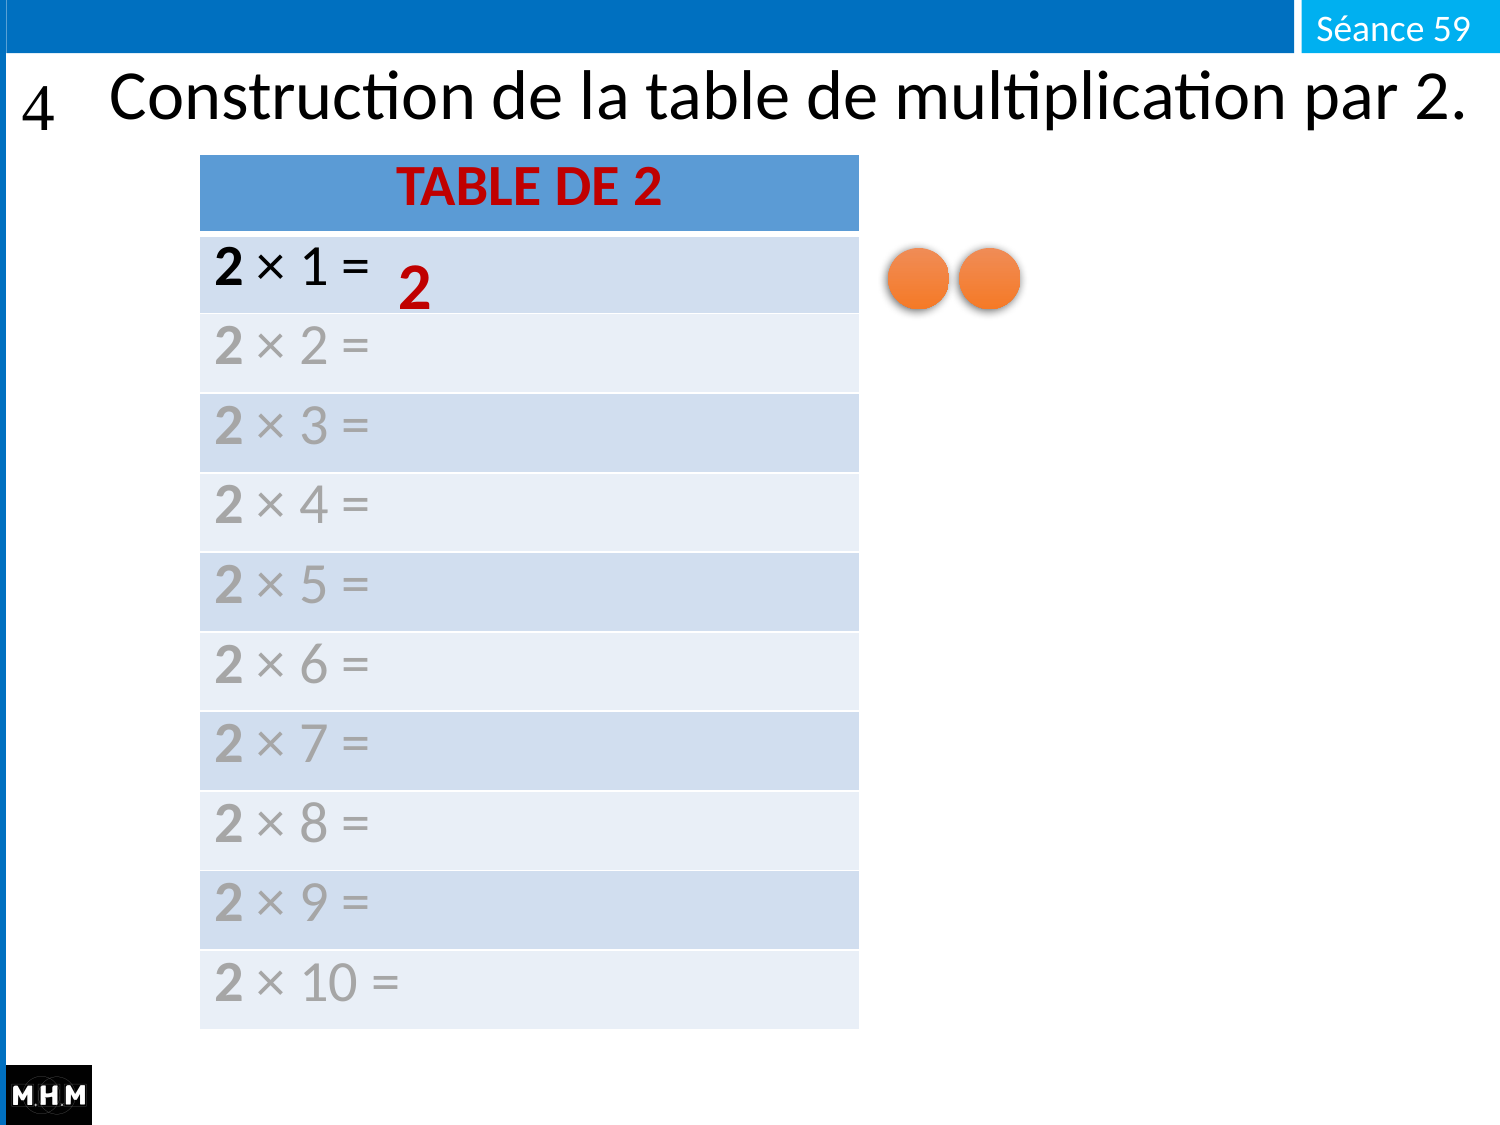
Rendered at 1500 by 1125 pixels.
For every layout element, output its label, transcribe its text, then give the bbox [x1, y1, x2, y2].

text_box [959, 247, 1021, 310]
text_box 2 [383, 235, 458, 331]
table_cell 2 × 6 = [200, 633, 859, 710]
table_cell 2 × 5 = [200, 553, 859, 631]
table_cell 2 × 9 = [200, 871, 859, 949]
table_cell 2 × 7 = [200, 712, 859, 790]
title Construction de la table de multiplication par 2. [94, 57, 1487, 144]
table_cell 2 × 4 = [200, 474, 859, 551]
table_header TABLE DE 2 [200, 155, 859, 231]
table_cell 2 × 10 = [200, 951, 859, 1029]
text_box [888, 247, 950, 310]
table_cell 2 × 3 = [200, 394, 859, 472]
table_cell 2 × 1 = [458, 237, 859, 313]
picture [6, 1065, 92, 1125]
table_cell 2 × 8 = [200, 792, 859, 870]
table_cell 2 × 1 = [200, 237, 383, 313]
table_cell 2 × 2 = [200, 314, 859, 392]
